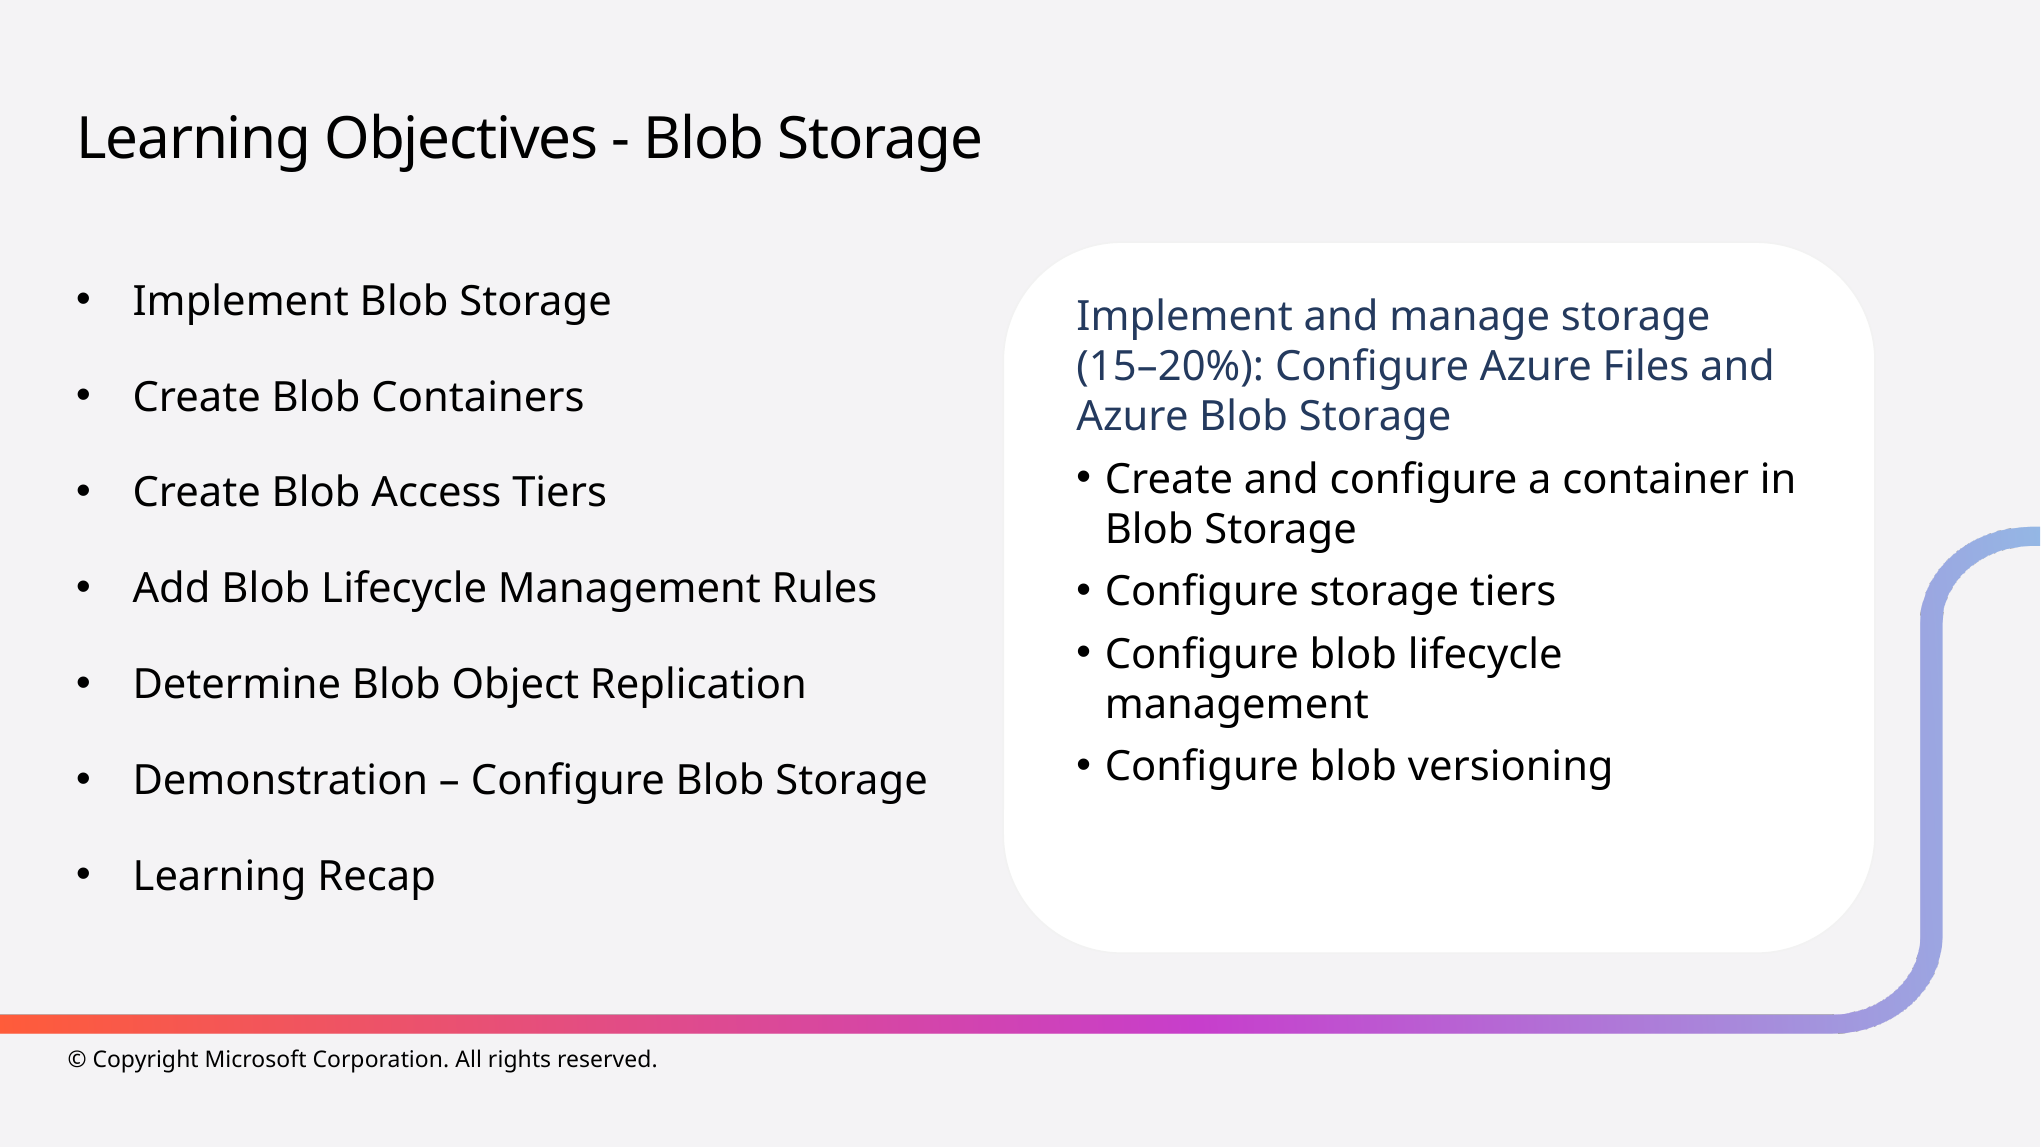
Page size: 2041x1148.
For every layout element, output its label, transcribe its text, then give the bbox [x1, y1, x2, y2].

title Learning Objectives - Blob Storage [76, 93, 1968, 230]
text_box Implement and manage storage (15–20%): Configure Azure Files and Azure Blob Storage Create and configure a container in Blob Storage Configure storage tiers Configure blob lifecycle management Configure blob versioning [1061, 281, 1818, 797]
text_box Implement Blob Storage Create Blob Containers Create Blob Access Tiers Add Blob Lifecycle Management Rules Determine Blob Object Replication Demonstration – Configure Blob Storage Learning Recap [76, 248, 948, 995]
picture [0, 526, 2041, 1034]
